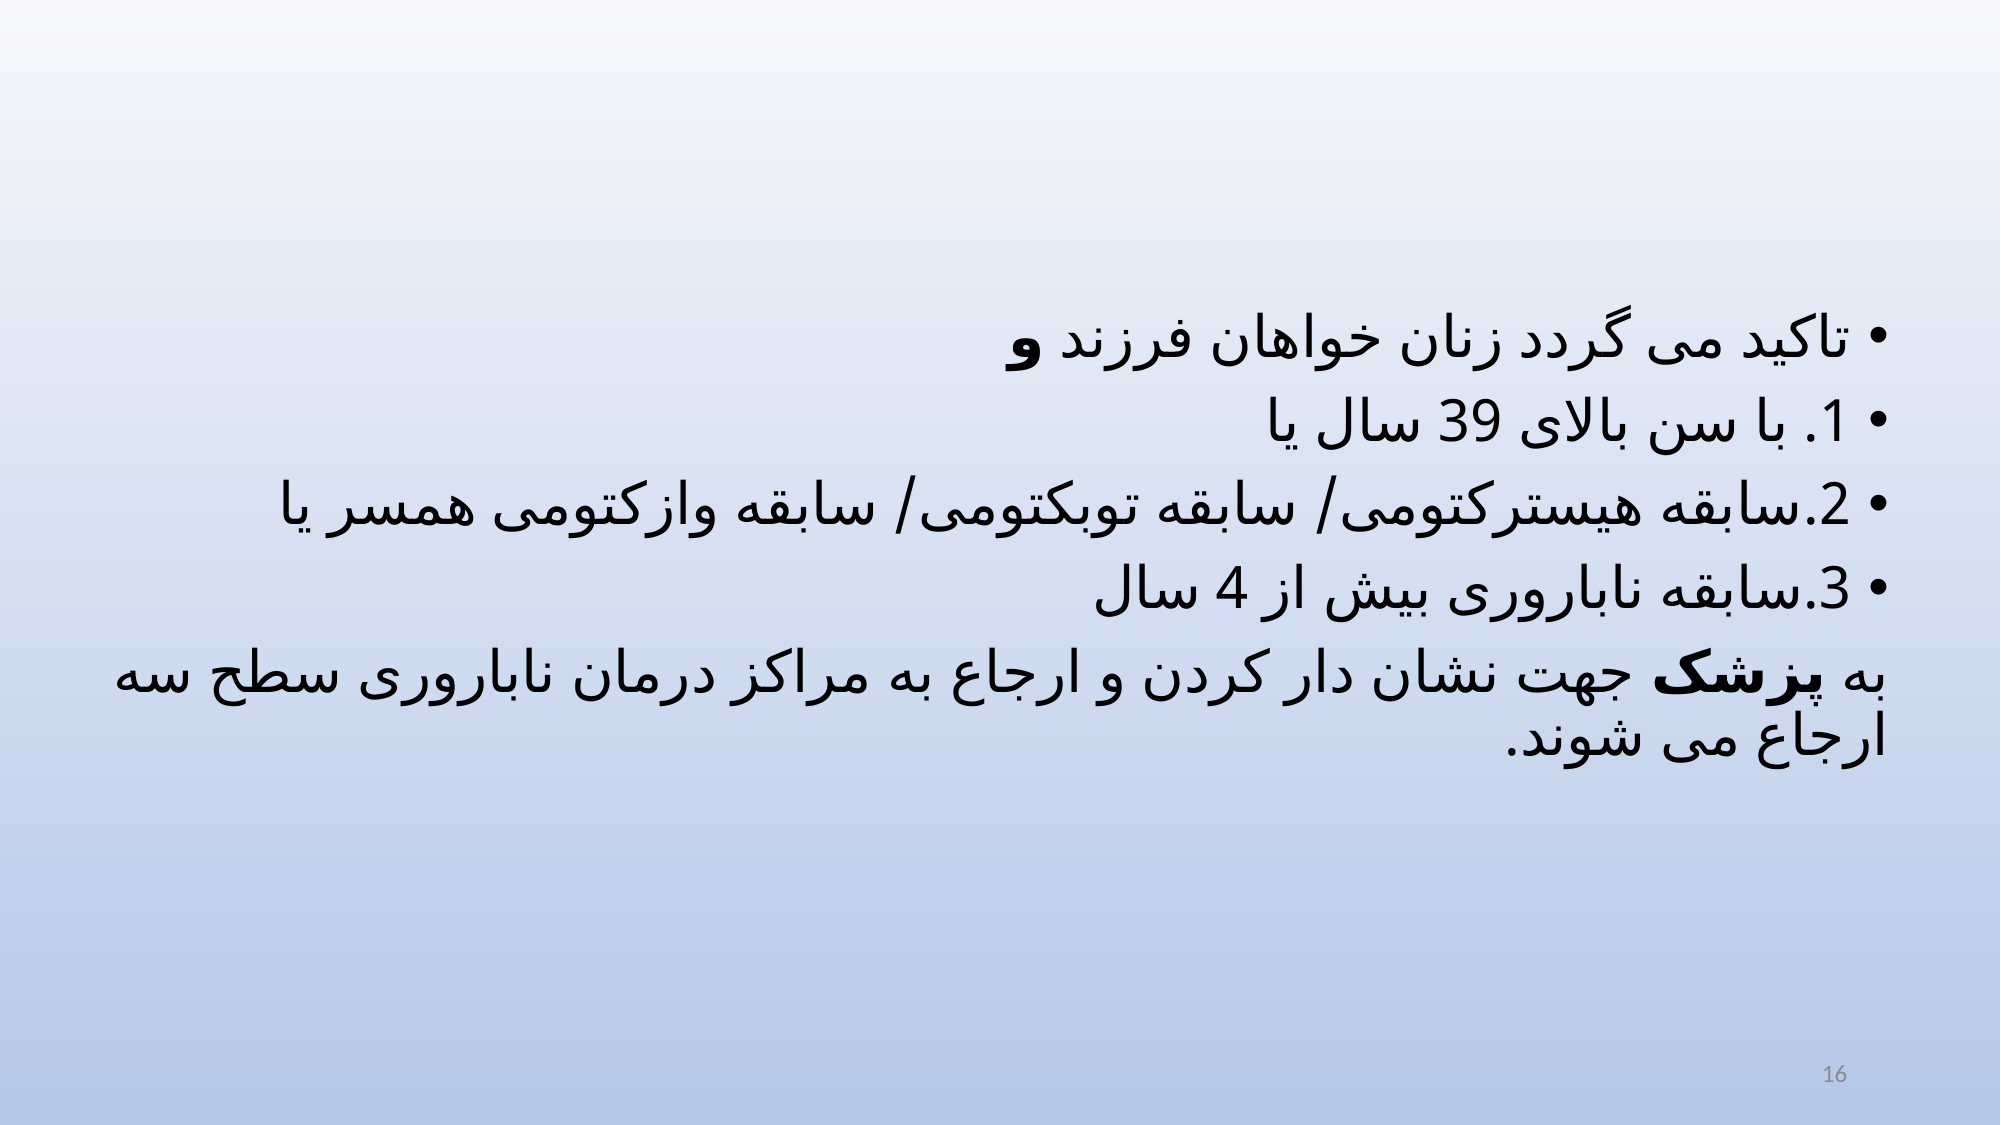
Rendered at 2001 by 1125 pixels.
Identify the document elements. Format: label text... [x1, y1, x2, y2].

list تاکید می گردد زنان خواهان فرزند و 1. با سن بالای 39 سال یا 2.سابقه هیسترکتومی/ سابقه توبکتومی/ سابقه وازکتومی همسر یا 3.سابقه ناباروری بیش از 4 سال به پزشک جهت نشان دار کردن و ارجاع به مراکز درمان ناباروری سطح سه ارجاع می شوند. [71, 299, 1904, 1014]
slide_number 16 [1412, 1042, 1863, 1103]
